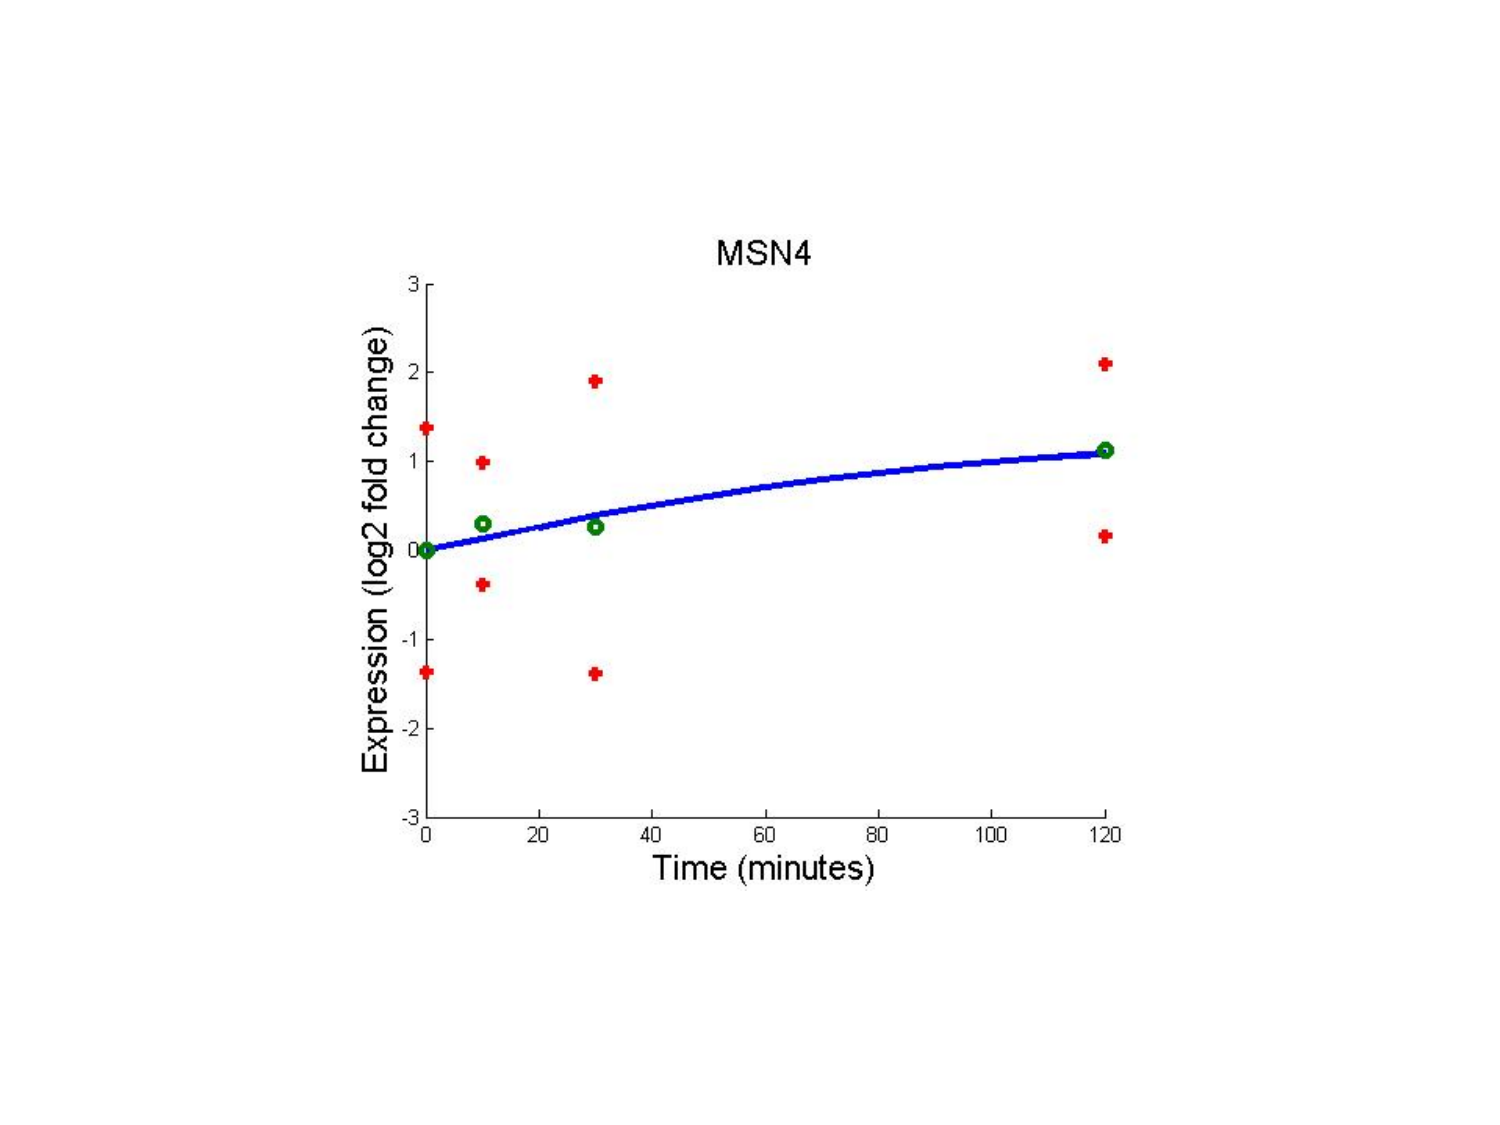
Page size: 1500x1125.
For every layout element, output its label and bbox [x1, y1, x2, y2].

picture [312, 234, 1188, 891]
